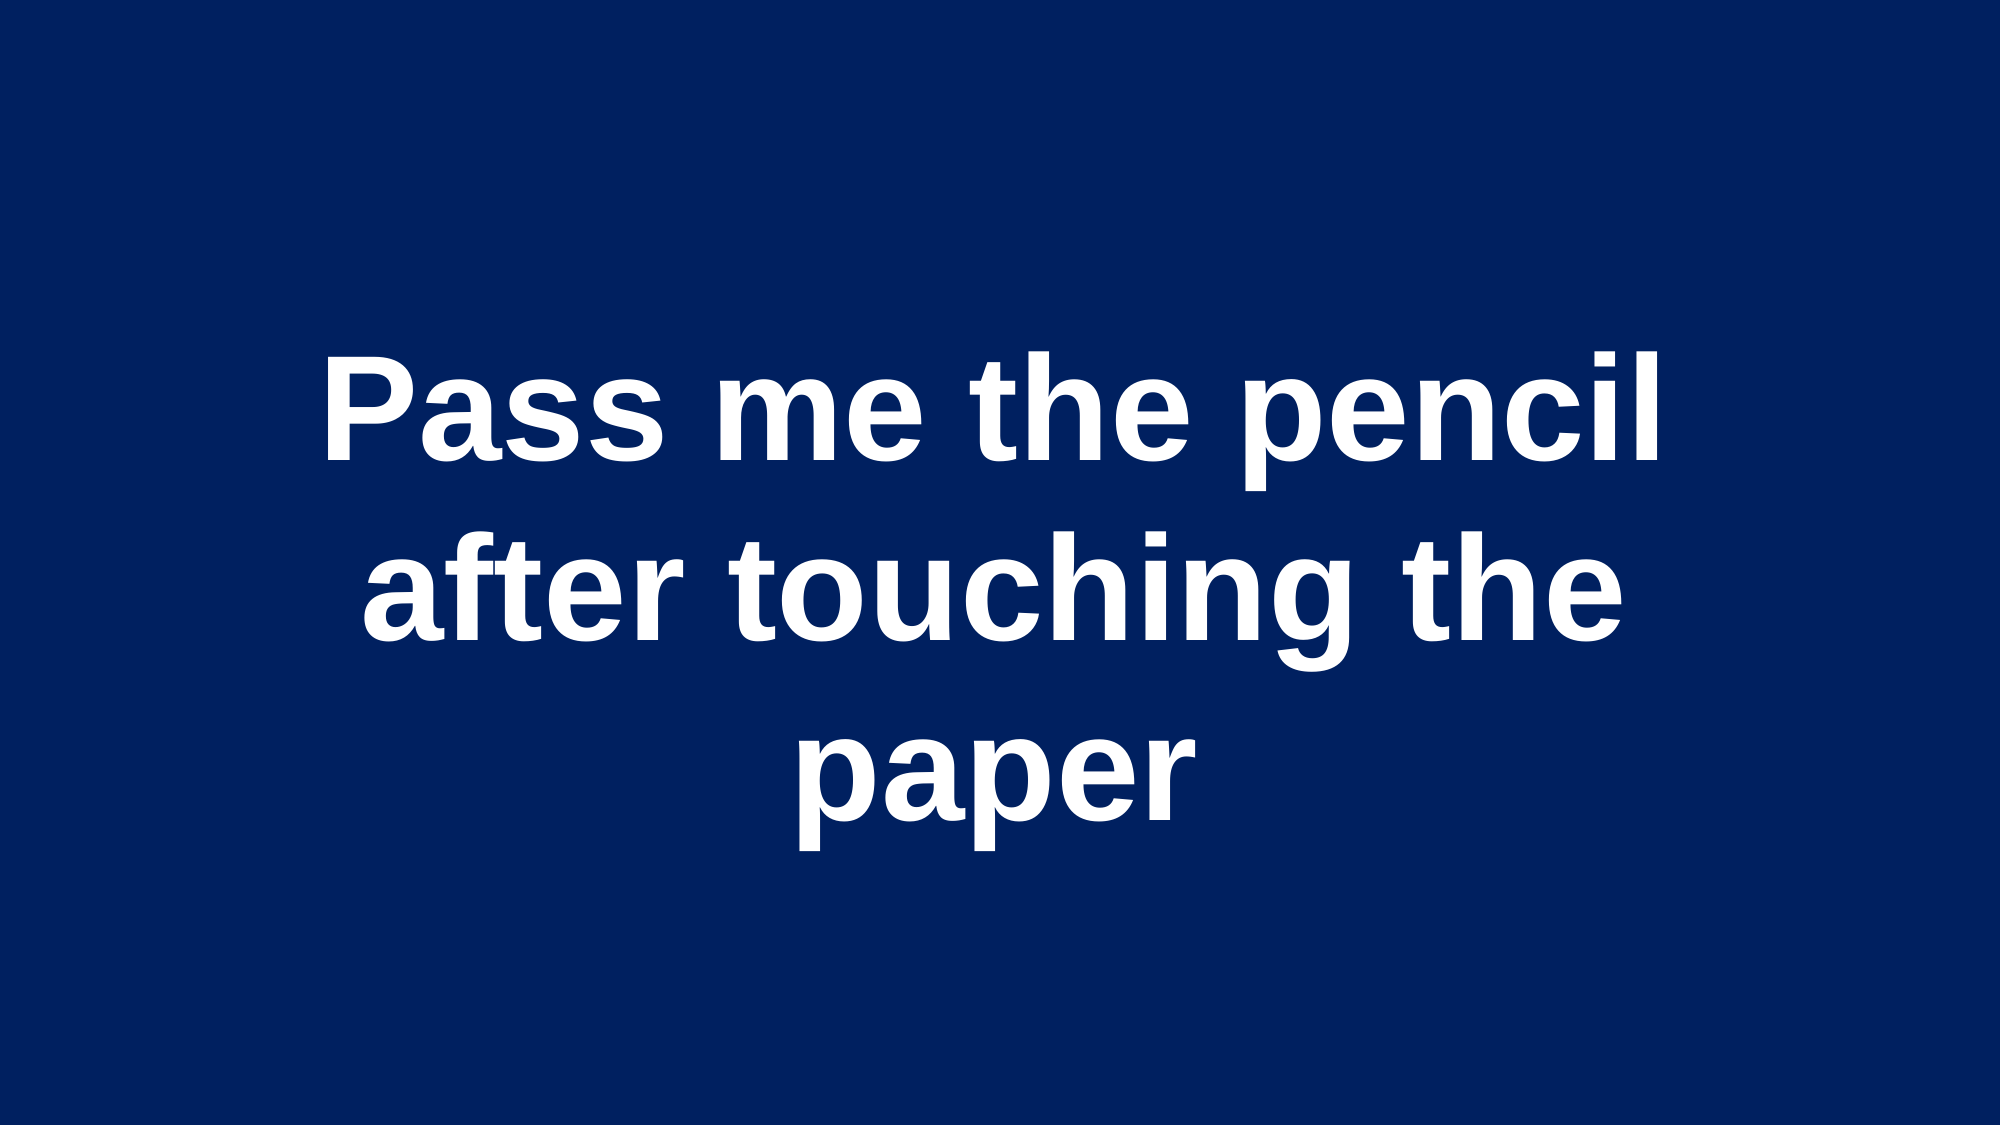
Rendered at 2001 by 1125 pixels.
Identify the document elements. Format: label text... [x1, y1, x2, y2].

text_box Pass me the pencil after touching the paper [150, 303, 1839, 859]
